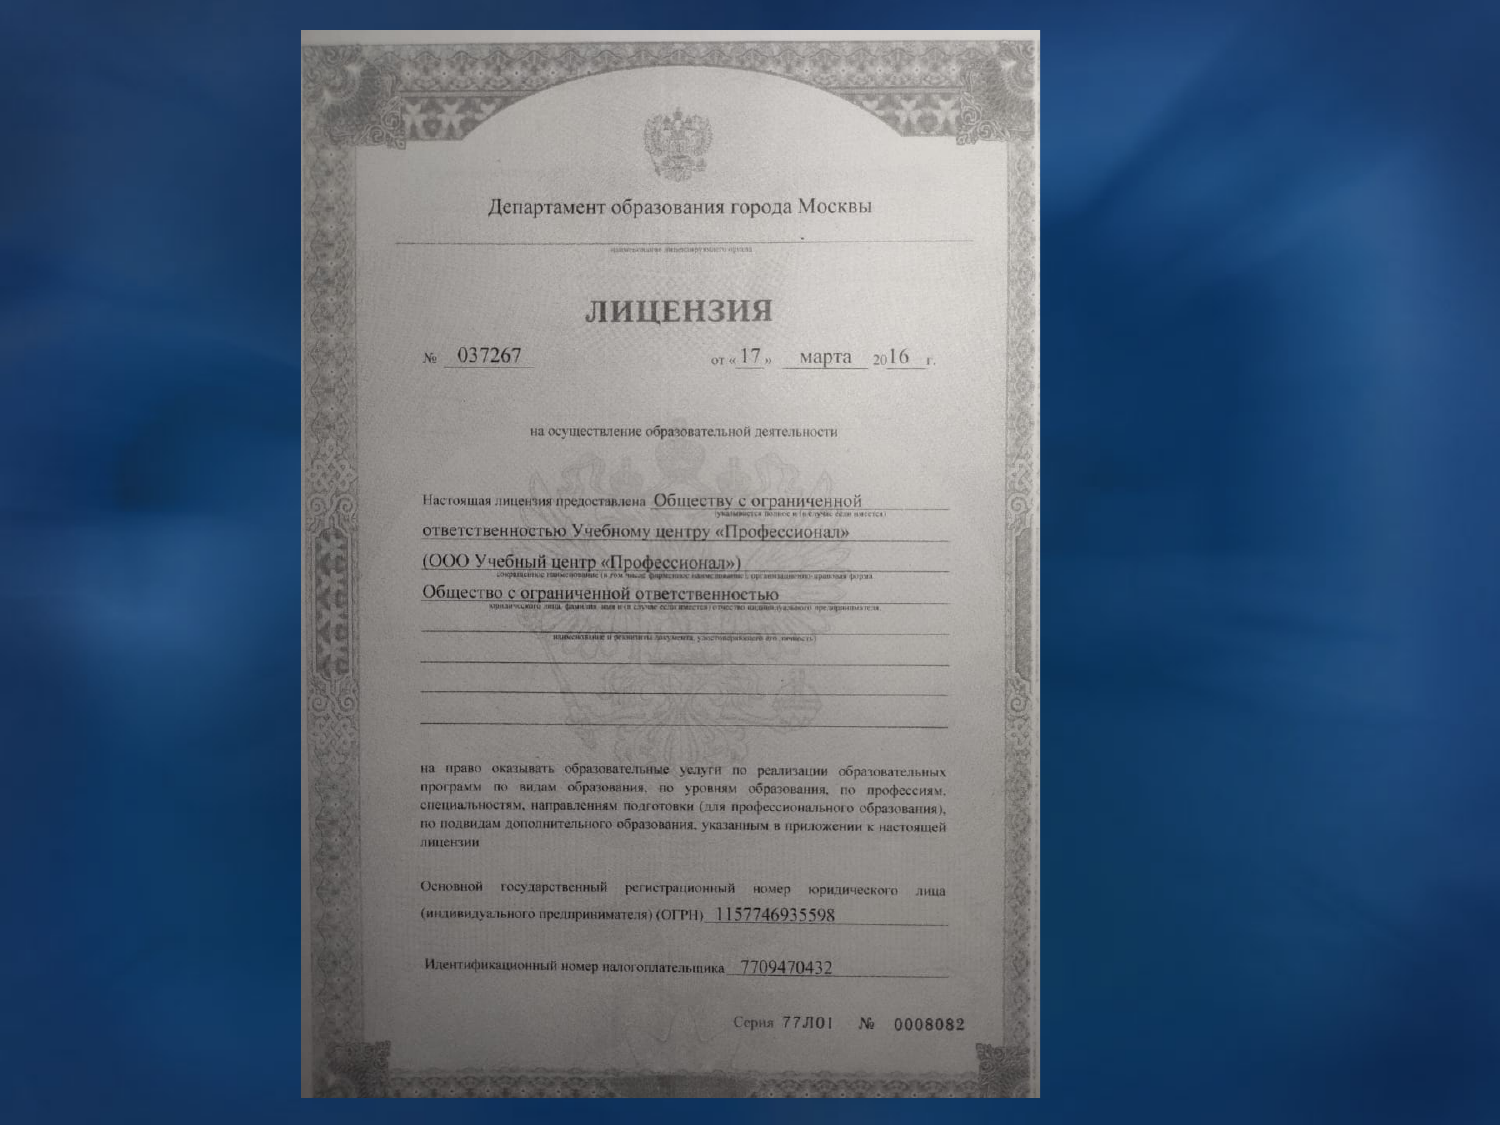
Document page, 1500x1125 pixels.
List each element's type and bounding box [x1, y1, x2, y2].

picture [0, 0, 1500, 1125]
list [300, 30, 1041, 1098]
